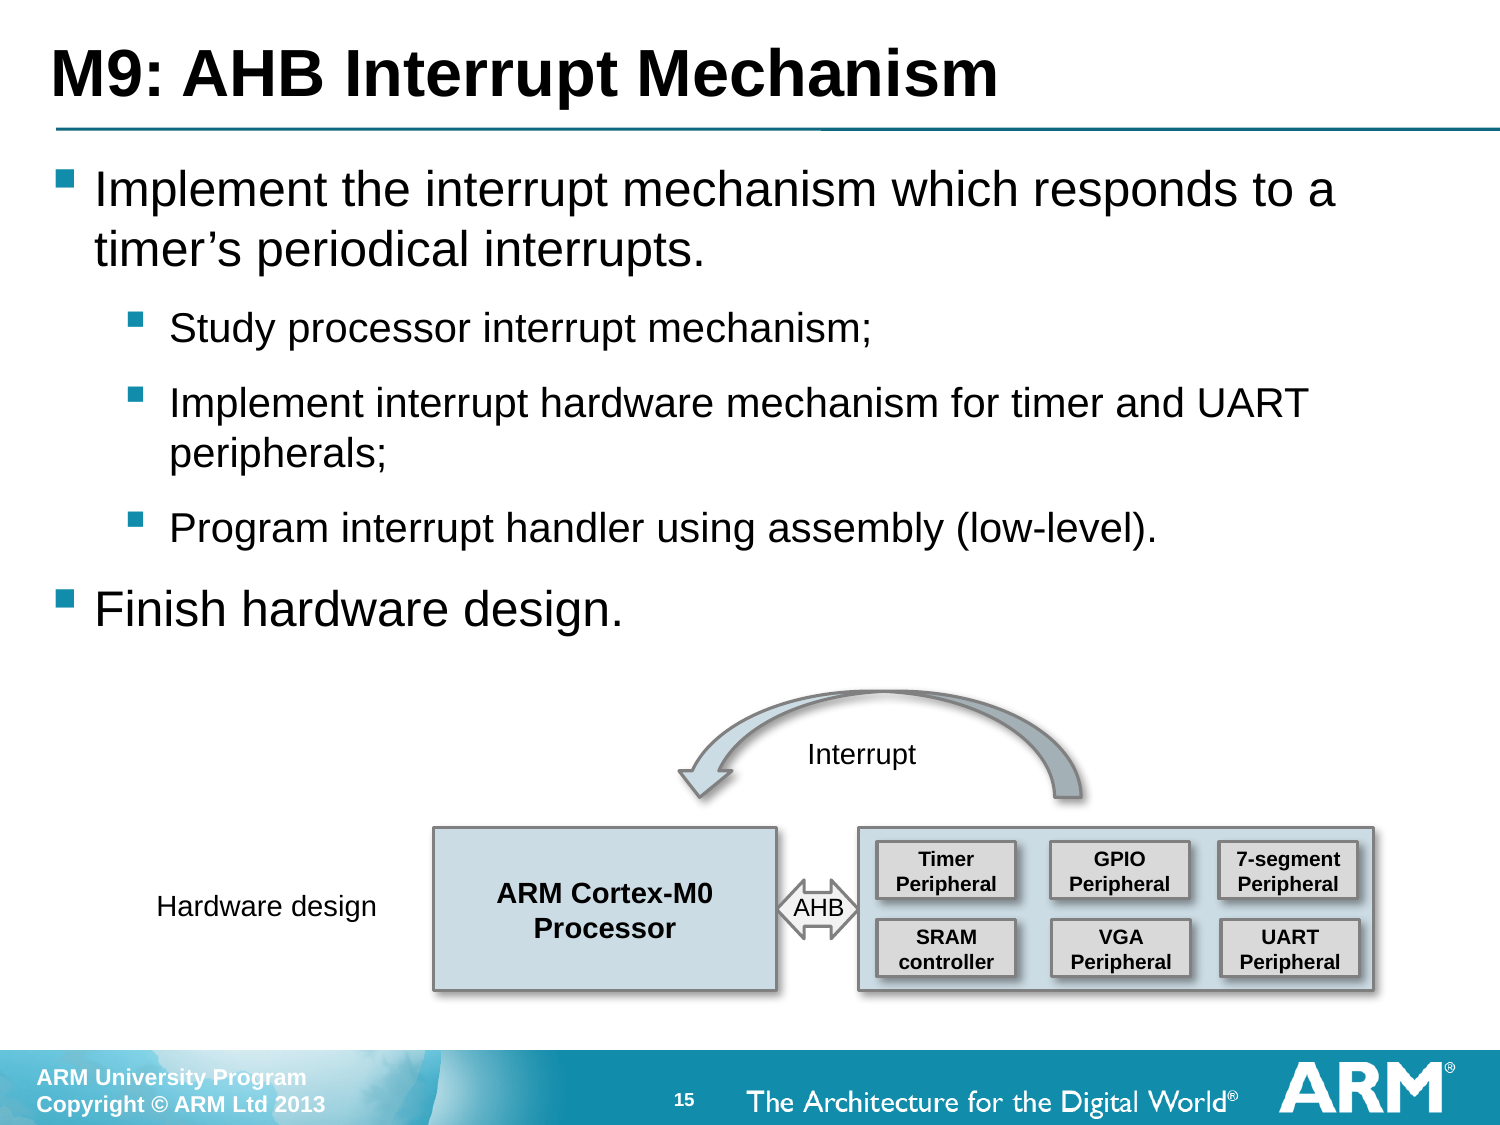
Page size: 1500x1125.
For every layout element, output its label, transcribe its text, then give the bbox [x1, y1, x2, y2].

list Implement the interrupt mechanism which responds to a timer’s periodical interrupts. Study processor interrupt mechanism; Implement interrupt hardware mechanism for timer and UART peripherals; Program interrupt handler using assembly (low-level). Finish hardware design. [35, 148, 1476, 600]
text_box [678, 691, 1082, 798]
title M9: AHB Interrupt Mechanism [35, 1, 1476, 139]
text_box UART Peripheral [1221, 919, 1360, 977]
text_box Hardware design [141, 880, 417, 931]
text_box Timer Peripheral [877, 841, 1016, 899]
text_box [831, 929, 841, 939]
text_box AHB [778, 884, 873, 929]
picture [0, 780, 1500, 1125]
text_box GPIO Peripheral [1050, 841, 1190, 899]
text_box ARM Cortex-M0 Processor [433, 827, 777, 991]
text_box [858, 827, 1374, 991]
text_box 7-segment Peripheral [1218, 841, 1358, 899]
text_box VGA Peripheral [1051, 919, 1191, 977]
text_box SRAM controller [877, 919, 1016, 977]
text_box [794, 929, 805, 939]
text_box Interrupt [792, 727, 962, 778]
